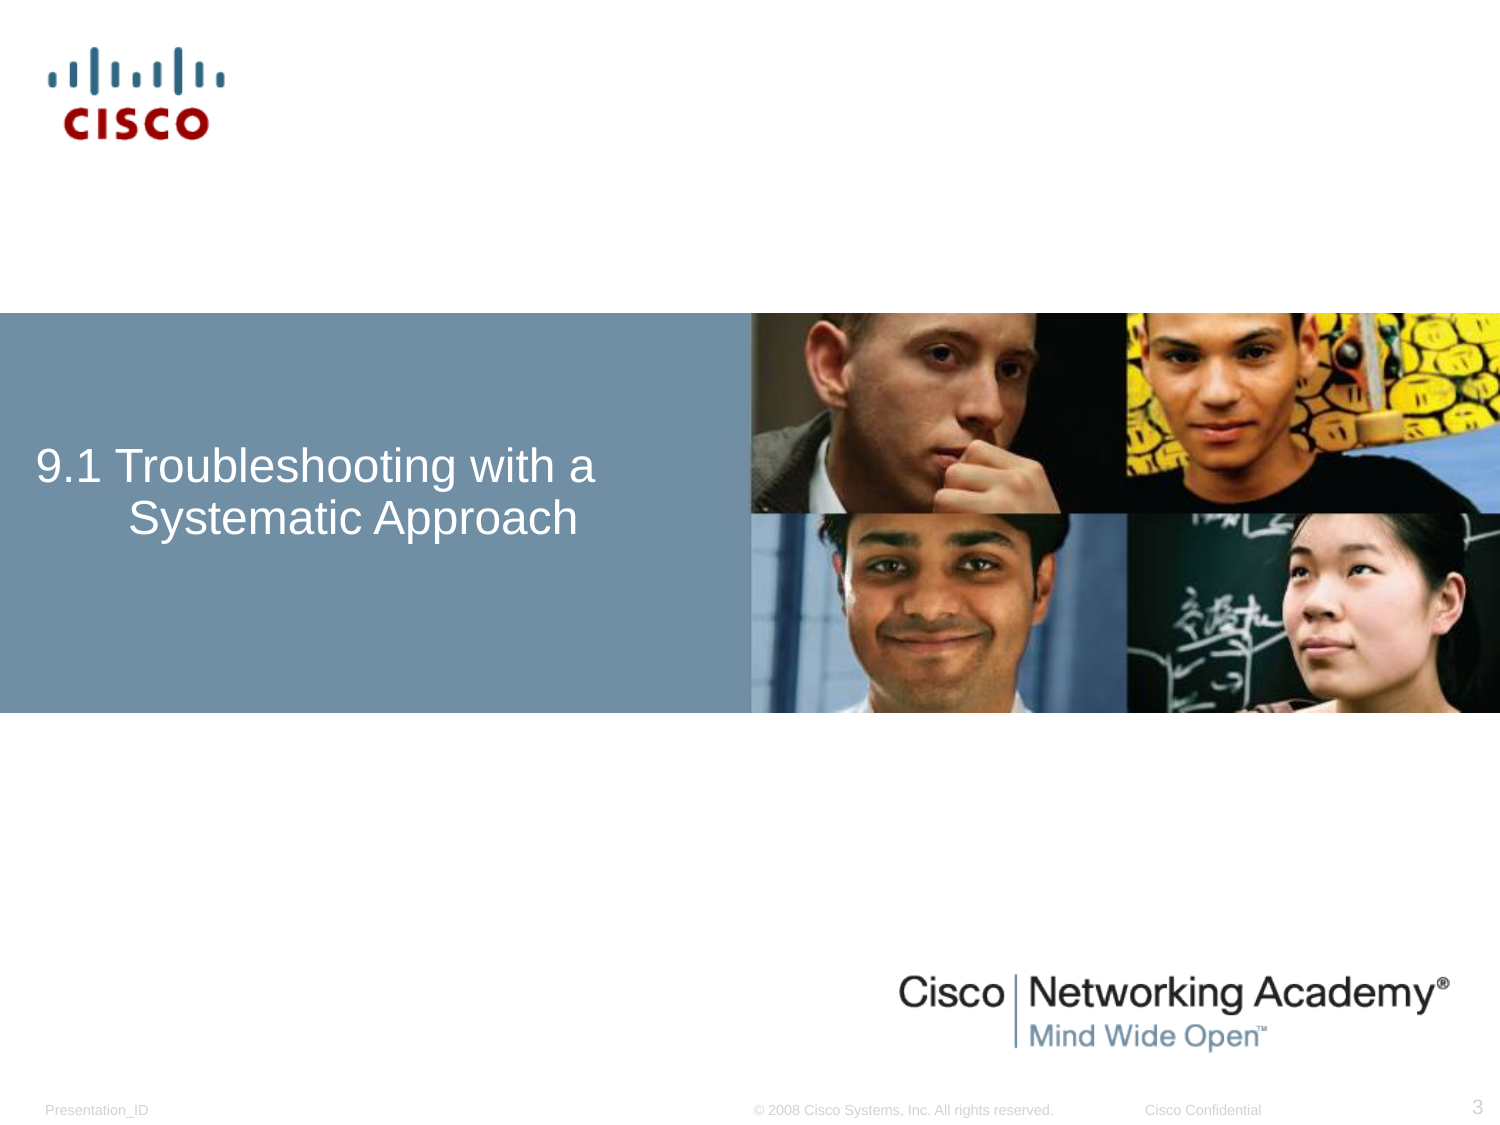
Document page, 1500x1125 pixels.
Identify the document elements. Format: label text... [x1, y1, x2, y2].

picture [899, 974, 1450, 1053]
title 9.1 Troubleshooting with a Systematic Approach [21, 371, 742, 615]
picture [0, 313, 1500, 713]
picture [40, 19, 233, 168]
